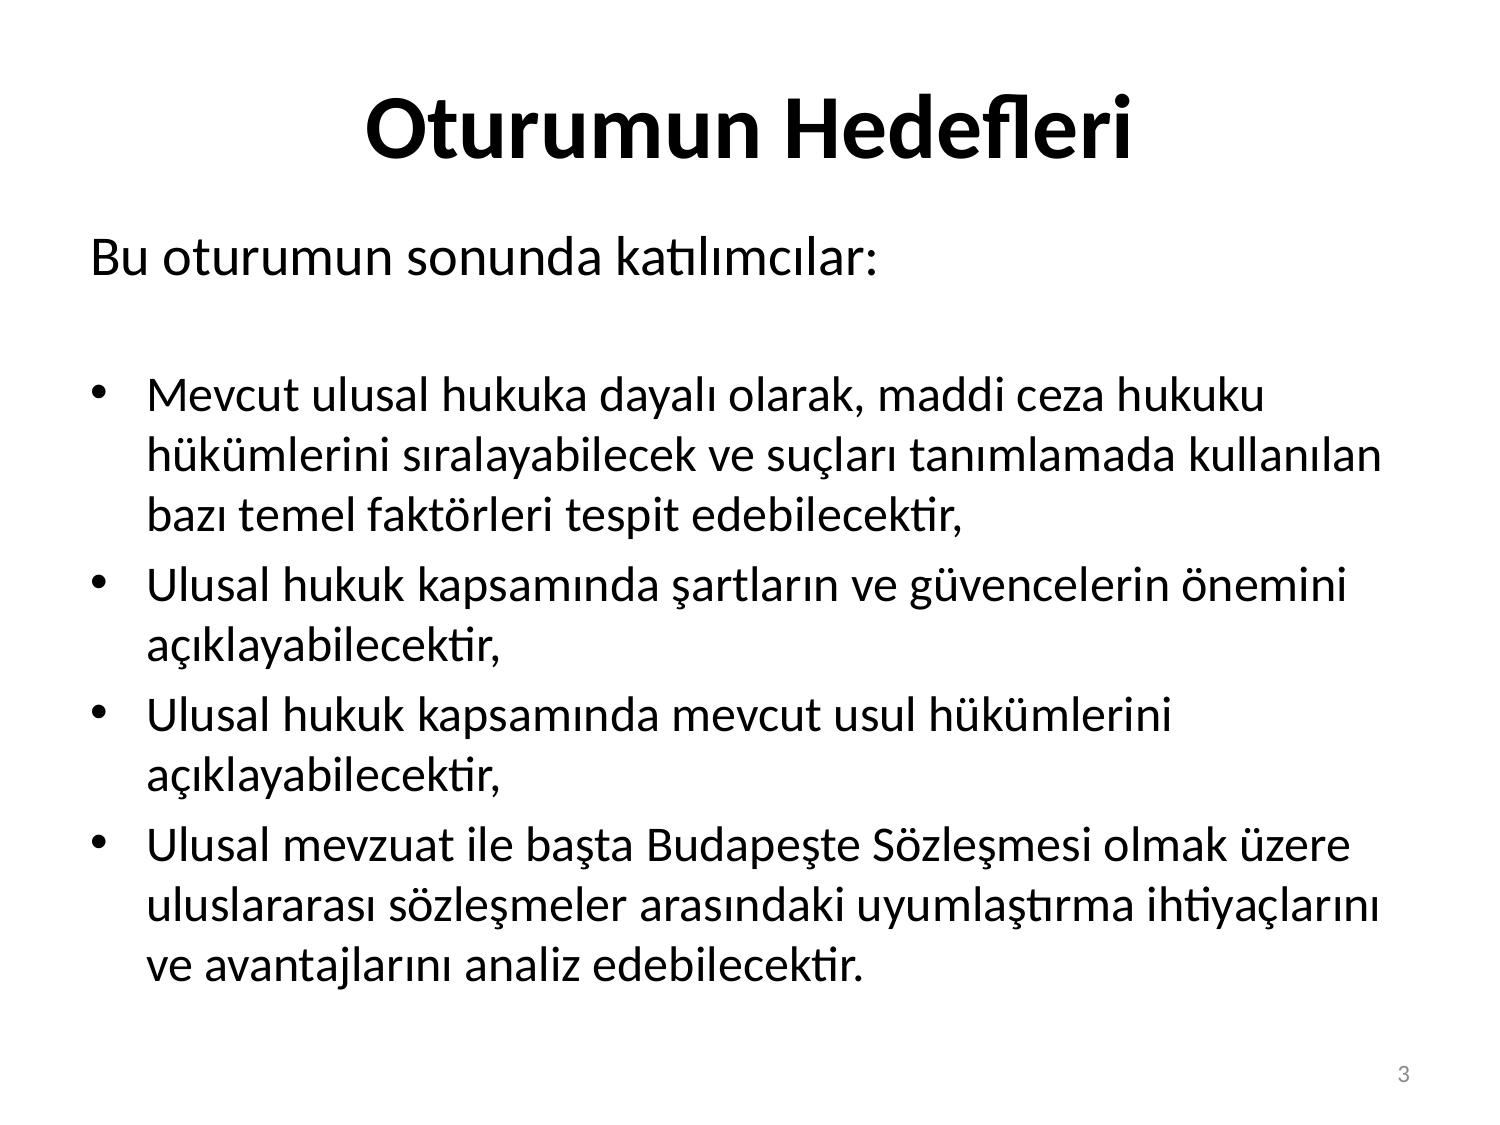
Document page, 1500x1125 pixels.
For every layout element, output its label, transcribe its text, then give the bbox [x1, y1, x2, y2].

list Bu oturumun sonunda katılımcılar: Mevcut ulusal hukuka dayalı olarak, maddi ceza hukuku hükümlerini sıralayabilecek ve suçları tanımlamada kullanılan bazı temel faktörleri tespit edebilecektir, Ulusal hukuk kapsamında şartların ve güvencelerin önemini açıklayabilecektir, Ulusal hukuk kapsamında mevcut usul hükümlerini açıklayabilecektir, Ulusal mevzuat ile başta Budapeşte Sözleşmesi olmak üzere uluslararası sözleşmeler arasındaki uyumlaştırma ihtiyaçlarını ve avantajlarını analiz edebilecektir. [75, 224, 1425, 1035]
title Oturumun Hedefleri [75, 45, 1425, 199]
slide_number 3 [1074, 1042, 1425, 1103]
